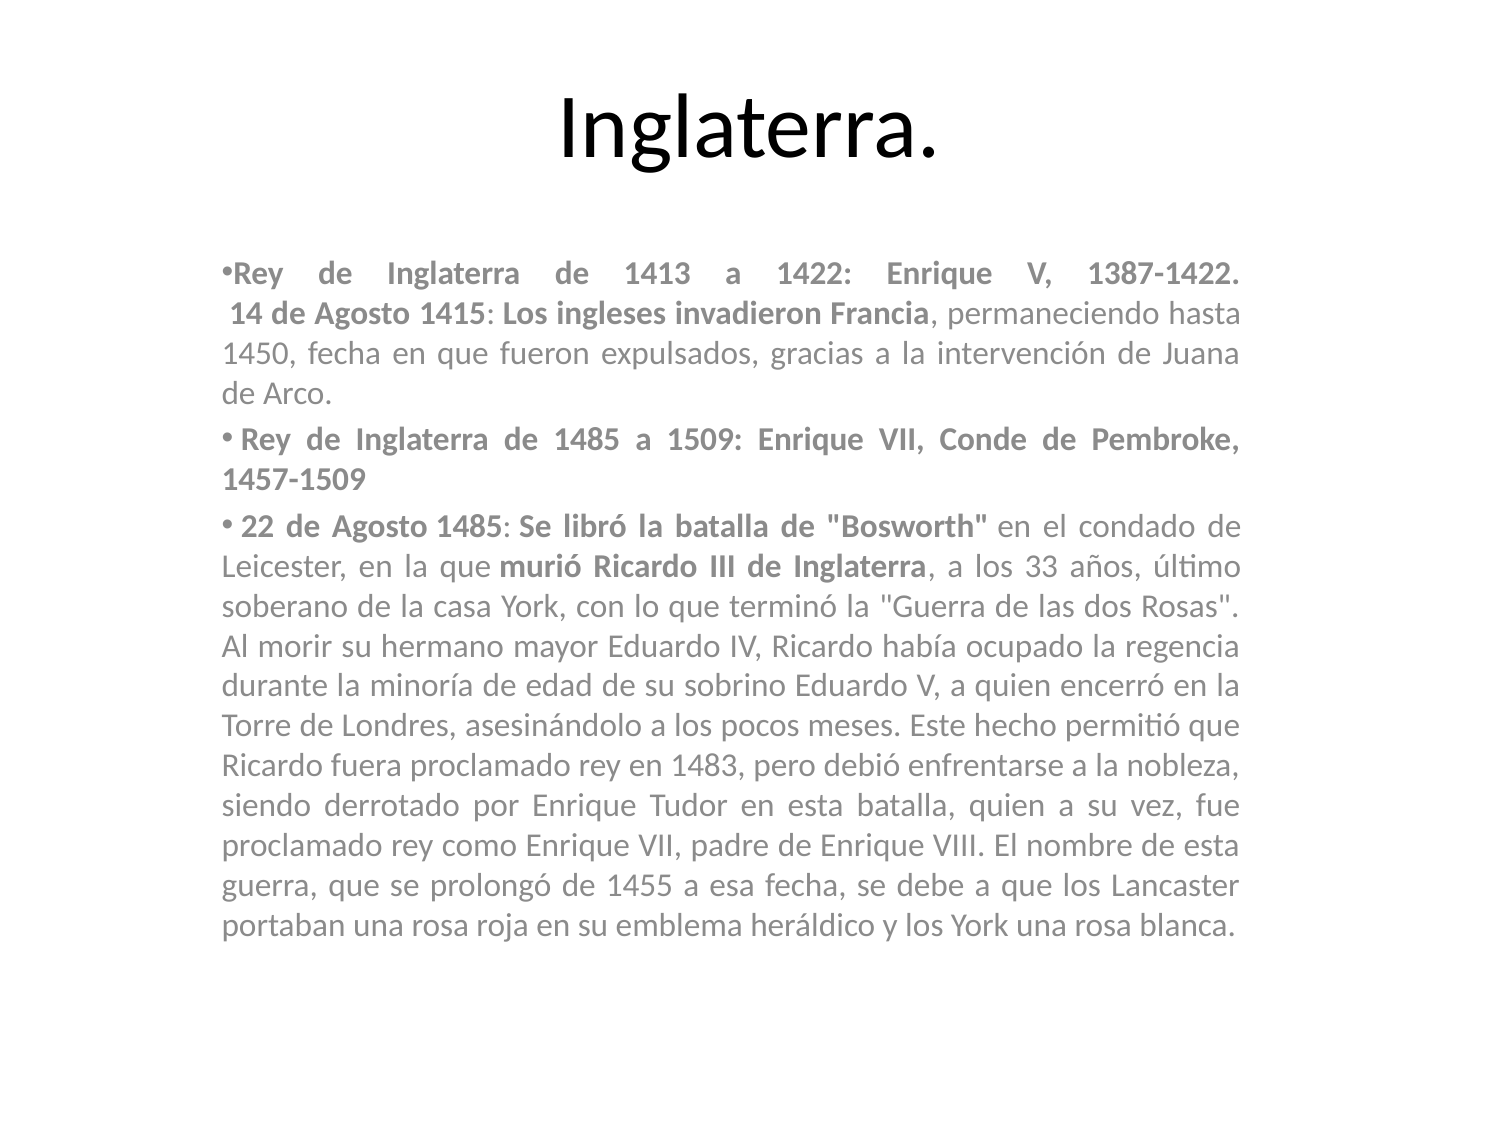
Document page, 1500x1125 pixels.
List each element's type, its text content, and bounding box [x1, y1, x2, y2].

title Inglaterra. [112, 0, 1388, 242]
subtitle Rey de Inglaterra de 1413 a 1422: Enrique V, 1387-1422. 14 de Agosto 1415: Los ingleses invadieron Francia, permaneciendo hasta 1450, fecha en que fueron expulsados, gracias a la intervención de Juana de Arco. Rey de Inglaterra de 1485 a 1509: Enrique VII, Conde de Pembroke, 1457-1509 22 de Agosto 1485: Se libró la batalla de "Bosworth" en el condado de Leicester, en la que murió Ricardo III de Inglaterra, a los 33 años, último soberano de la casa York, con lo que terminó la "Guerra de las dos Rosas". Al morir su hermano mayor Eduardo IV, Ricardo había ocupado la regencia durante la minoría de edad de su sobrino Eduardo V, a quien encerró en la Torre de Londres, asesinándolo a los pocos meses. Este hecho permitió que Ricardo fuera proclamado rey en 1483, pero debió enfrentarse a la nobleza, siendo derrotado por Enrique Tudor en esta batalla, quien a su vez, fue proclamado rey como Enrique VII, padre de Enrique VIII. El nombre de esta guerra, que se prolongó de 1455 a esa fecha, se debe a que los Lancaster portaban una rosa roja en su emblema heráldico y los York una rosa blanca. [206, 243, 1257, 567]
